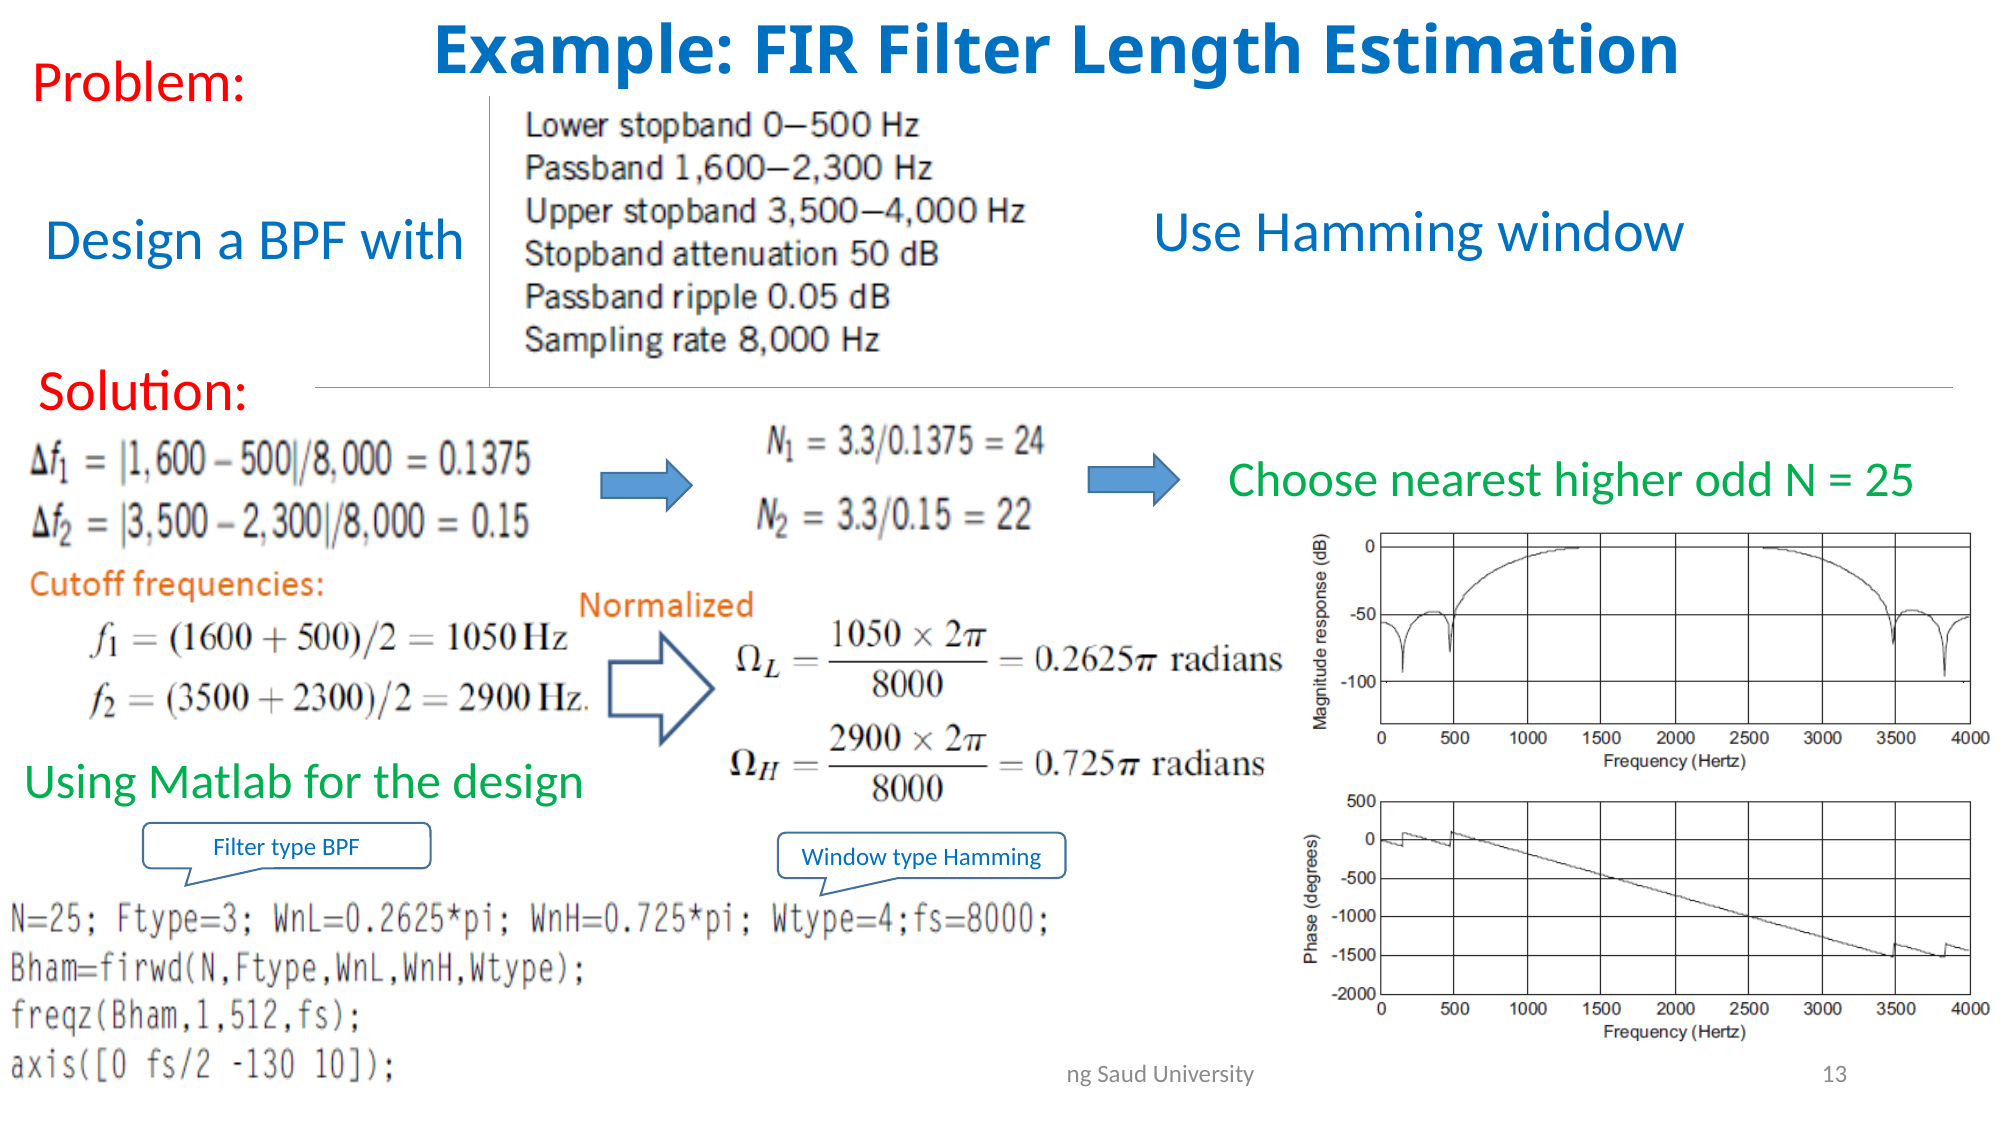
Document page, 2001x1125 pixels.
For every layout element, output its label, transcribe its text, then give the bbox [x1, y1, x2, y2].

picture [0, 887, 1066, 1091]
picture [16, 519, 2000, 1048]
text_box Choose nearest higher odd N = 25 [1213, 439, 1931, 514]
text_box [600, 458, 694, 513]
picture [761, 410, 1058, 473]
picture [18, 425, 540, 554]
picture [745, 483, 1041, 548]
footer CEN352, Dr. Nassim Ammour, King Saud University [662, 1042, 1338, 1103]
text_box Window type Hamming [776, 831, 1067, 887]
text_box Design a BPF with [30, 194, 481, 279]
text_box Using Matlab for the design [9, 741, 600, 816]
text_box Problem: [17, 35, 263, 121]
text_box Use Hamming window [1138, 185, 1701, 270]
text_box Solution: [23, 344, 264, 425]
text_box [1087, 452, 1181, 508]
picture [505, 92, 1035, 370]
slide_number 13 [1412, 1048, 1863, 1103]
text_box Filter type BPF [141, 821, 432, 887]
text_box Example: FIR Filter Length Estimation [417, 0, 1698, 95]
